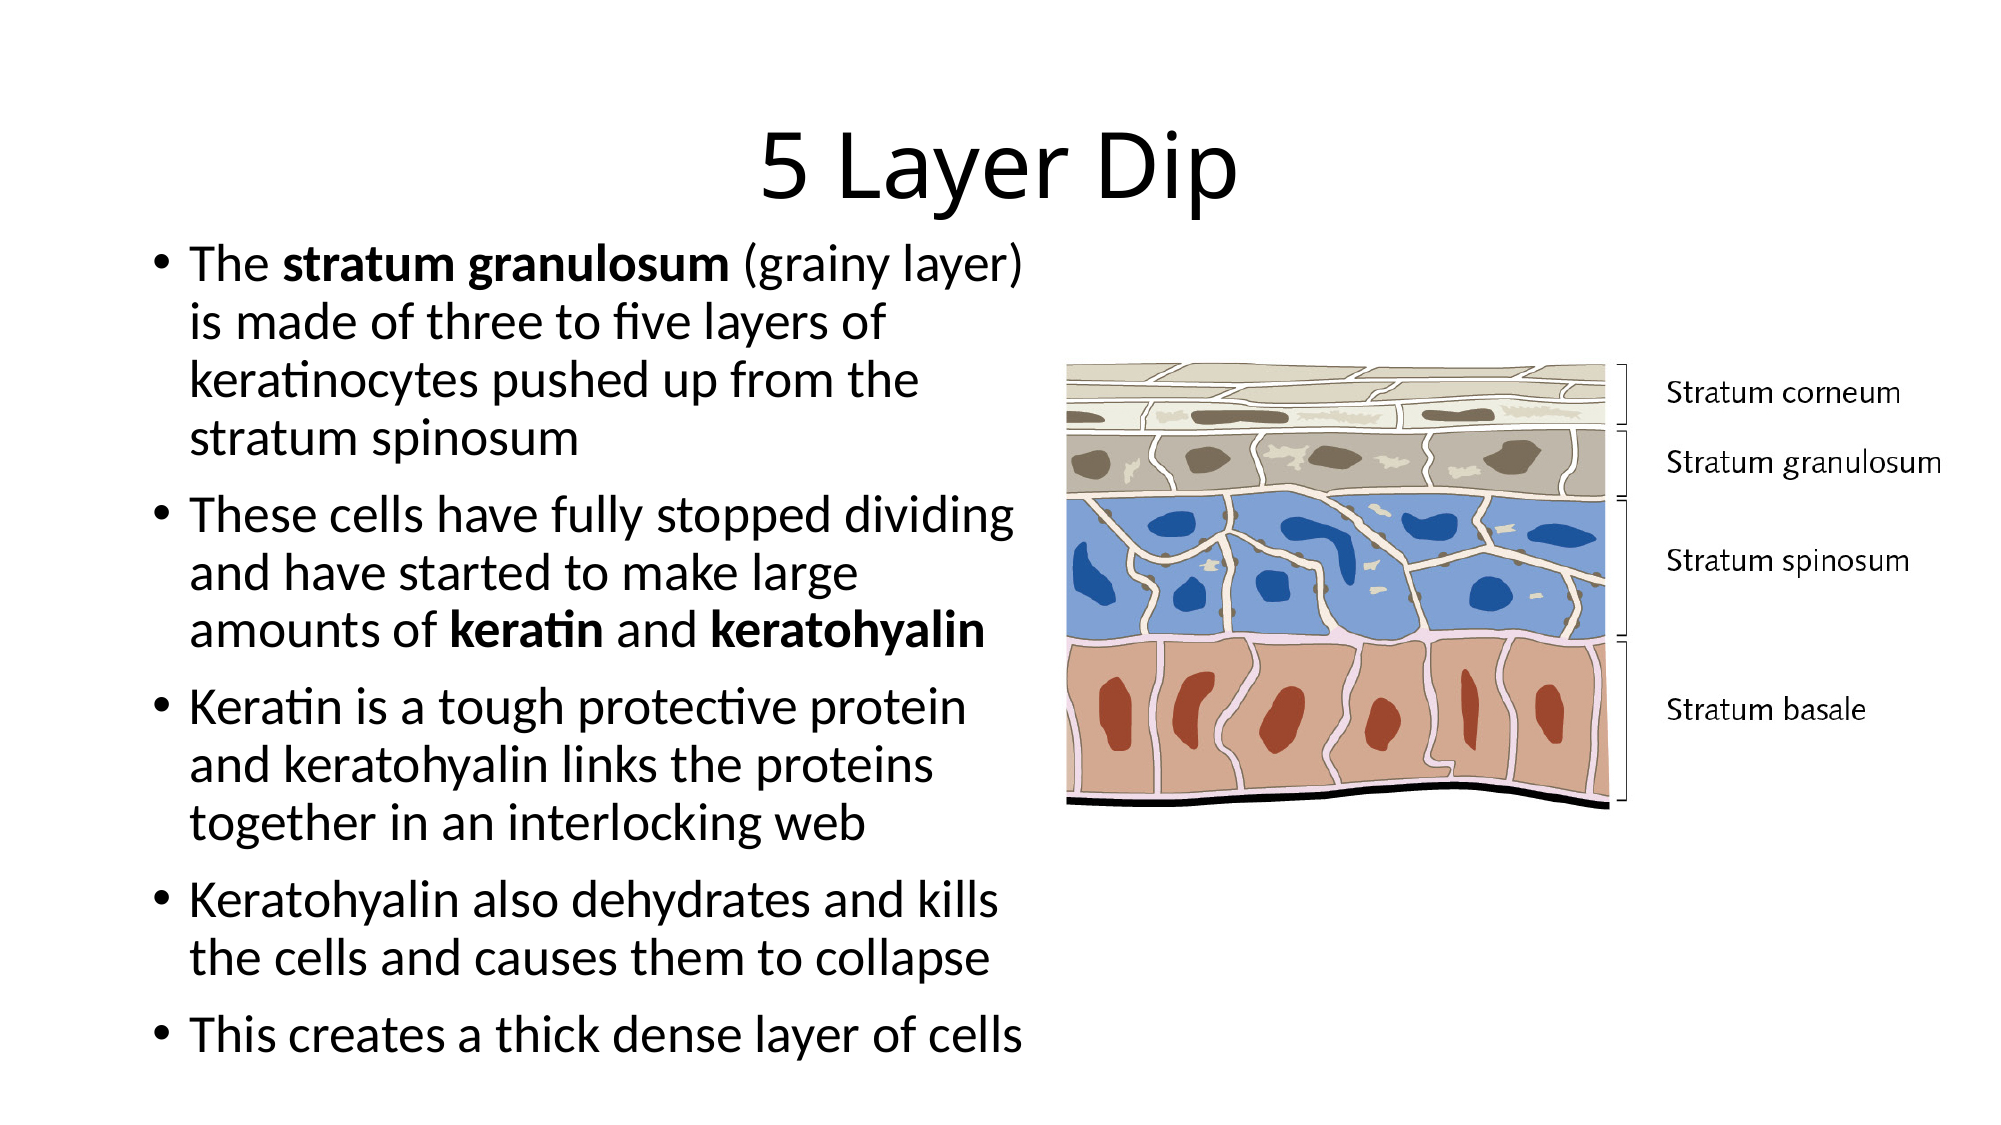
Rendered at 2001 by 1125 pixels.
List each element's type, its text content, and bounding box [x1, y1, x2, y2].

list The stratum granulosum (grainy layer) is made of three to five layers of keratinocytes pushed up from the stratum spinosum These cells have fully stopped dividing and have started to make large amounts of keratin and keratohyalin Keratin is a tough protective protein and keratohyalin links the proteins together in an interlocking web Keratohyalin also dehydrates and kills the cells and causes them to collapse This creates a thick dense layer of cells [137, 228, 1050, 1086]
title 5 Layer Dip [137, 59, 1863, 278]
picture [1049, 349, 1957, 836]
